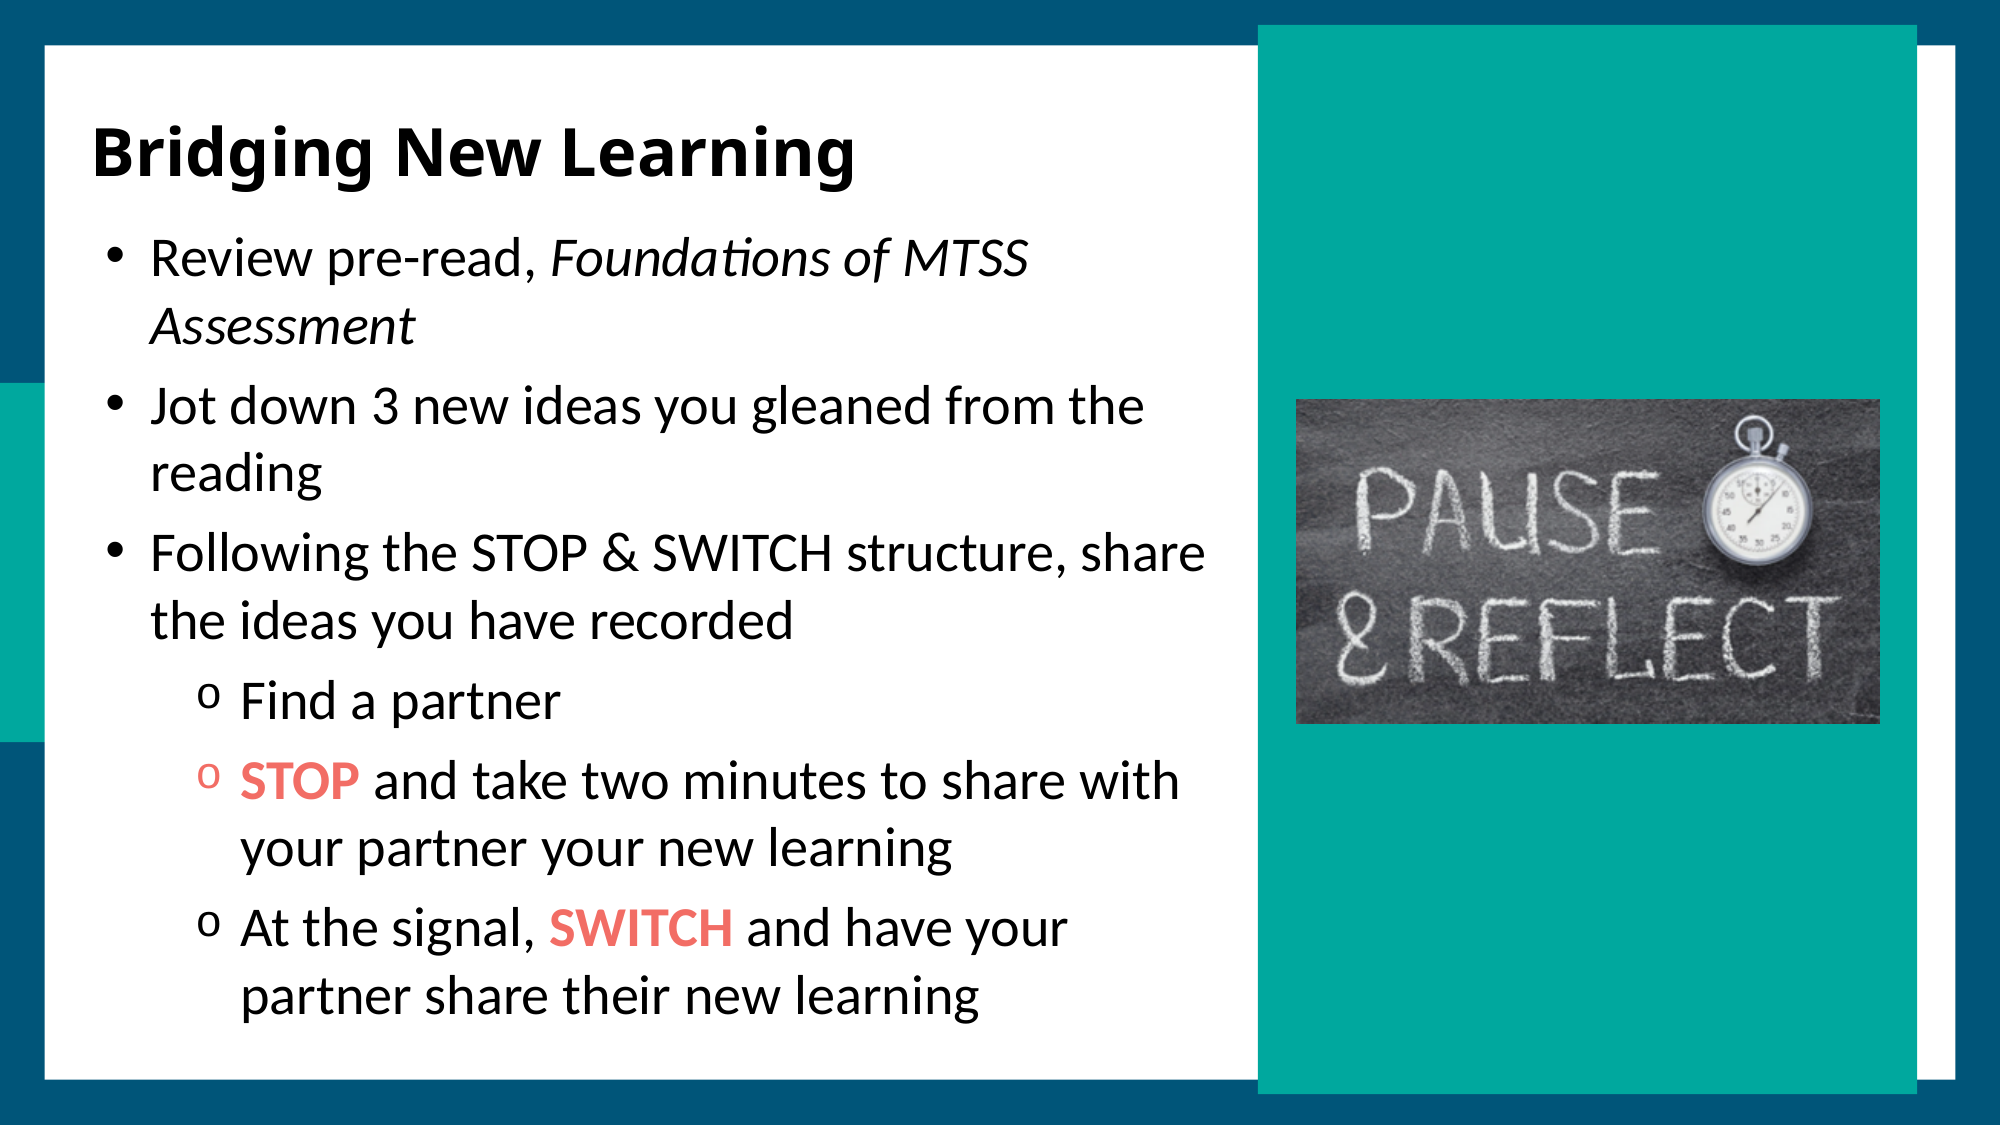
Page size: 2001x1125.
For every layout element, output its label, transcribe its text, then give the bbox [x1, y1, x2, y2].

picture [1296, 399, 1880, 724]
list Review pre-read, Foundations of MTSS Assessment Jot down 3 new ideas you gleaned from the reading Following the STOP & SWITCH structure, share the ideas you have recorded Find a partner STOP and take two minutes to share with your partner your new learning At the signal, SWITCH and have your partner share their new learning [90, 220, 1241, 1085]
title Bridging New Learning [90, 59, 1241, 220]
